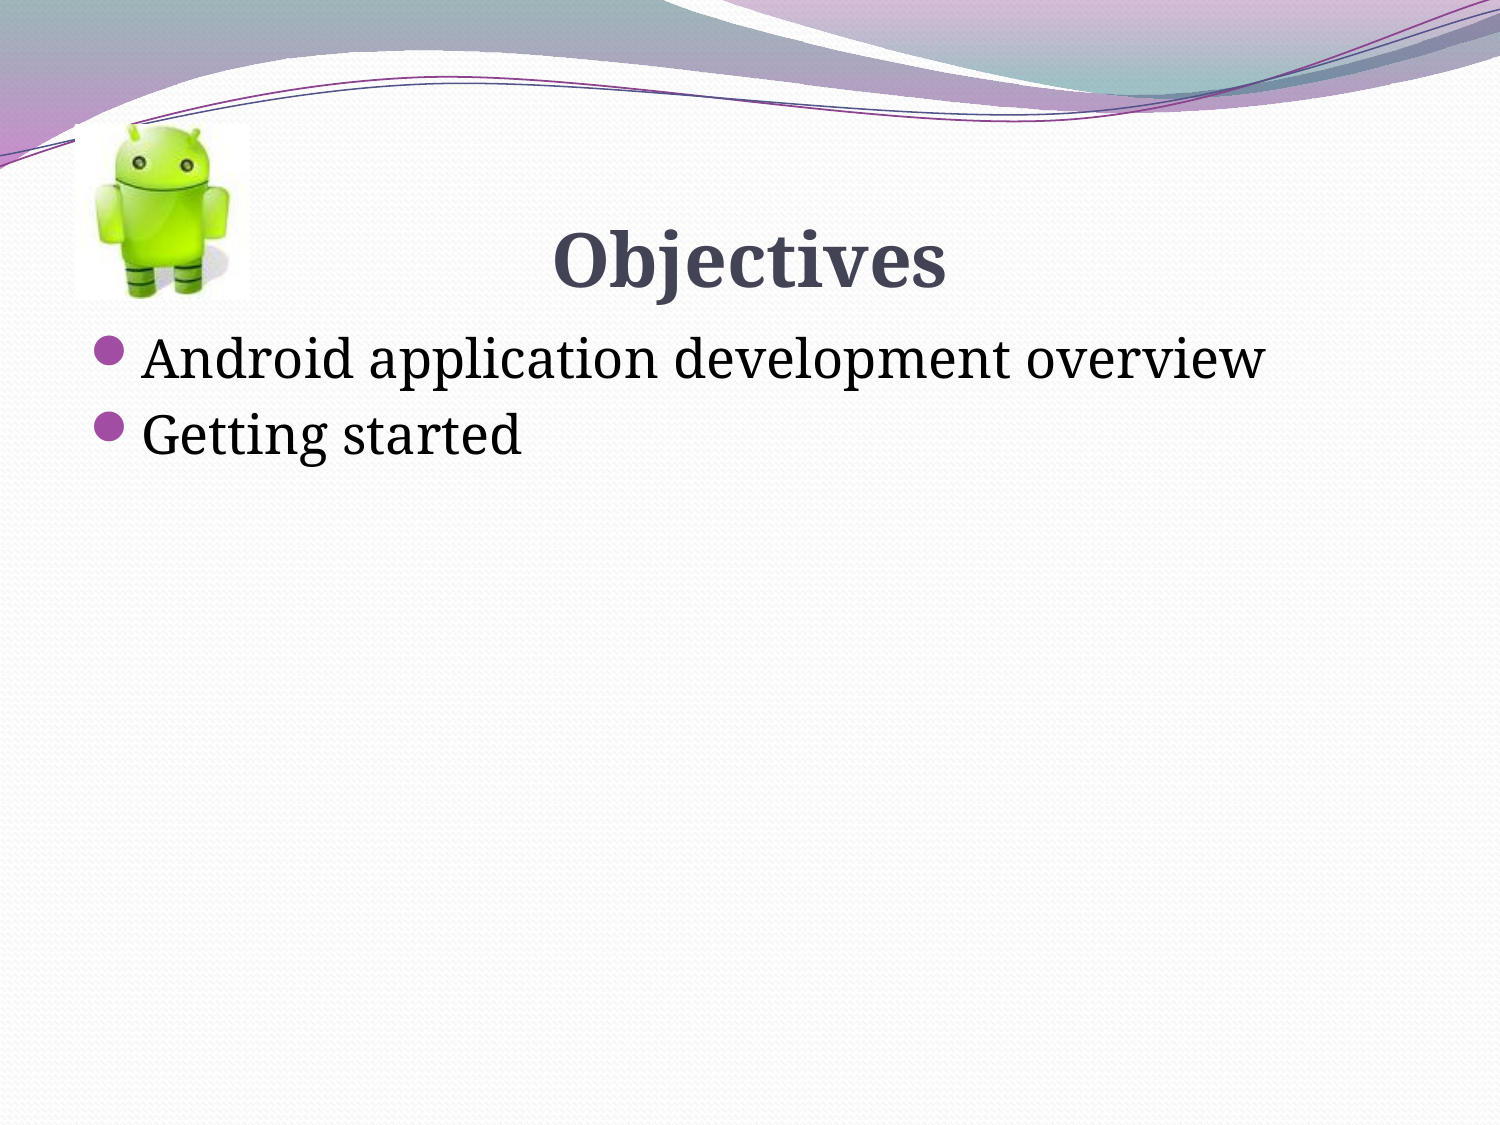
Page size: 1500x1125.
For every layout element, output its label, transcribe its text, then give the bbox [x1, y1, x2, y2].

title Objectives [75, 115, 1425, 303]
list Android application development overview Getting started [75, 317, 1425, 1038]
